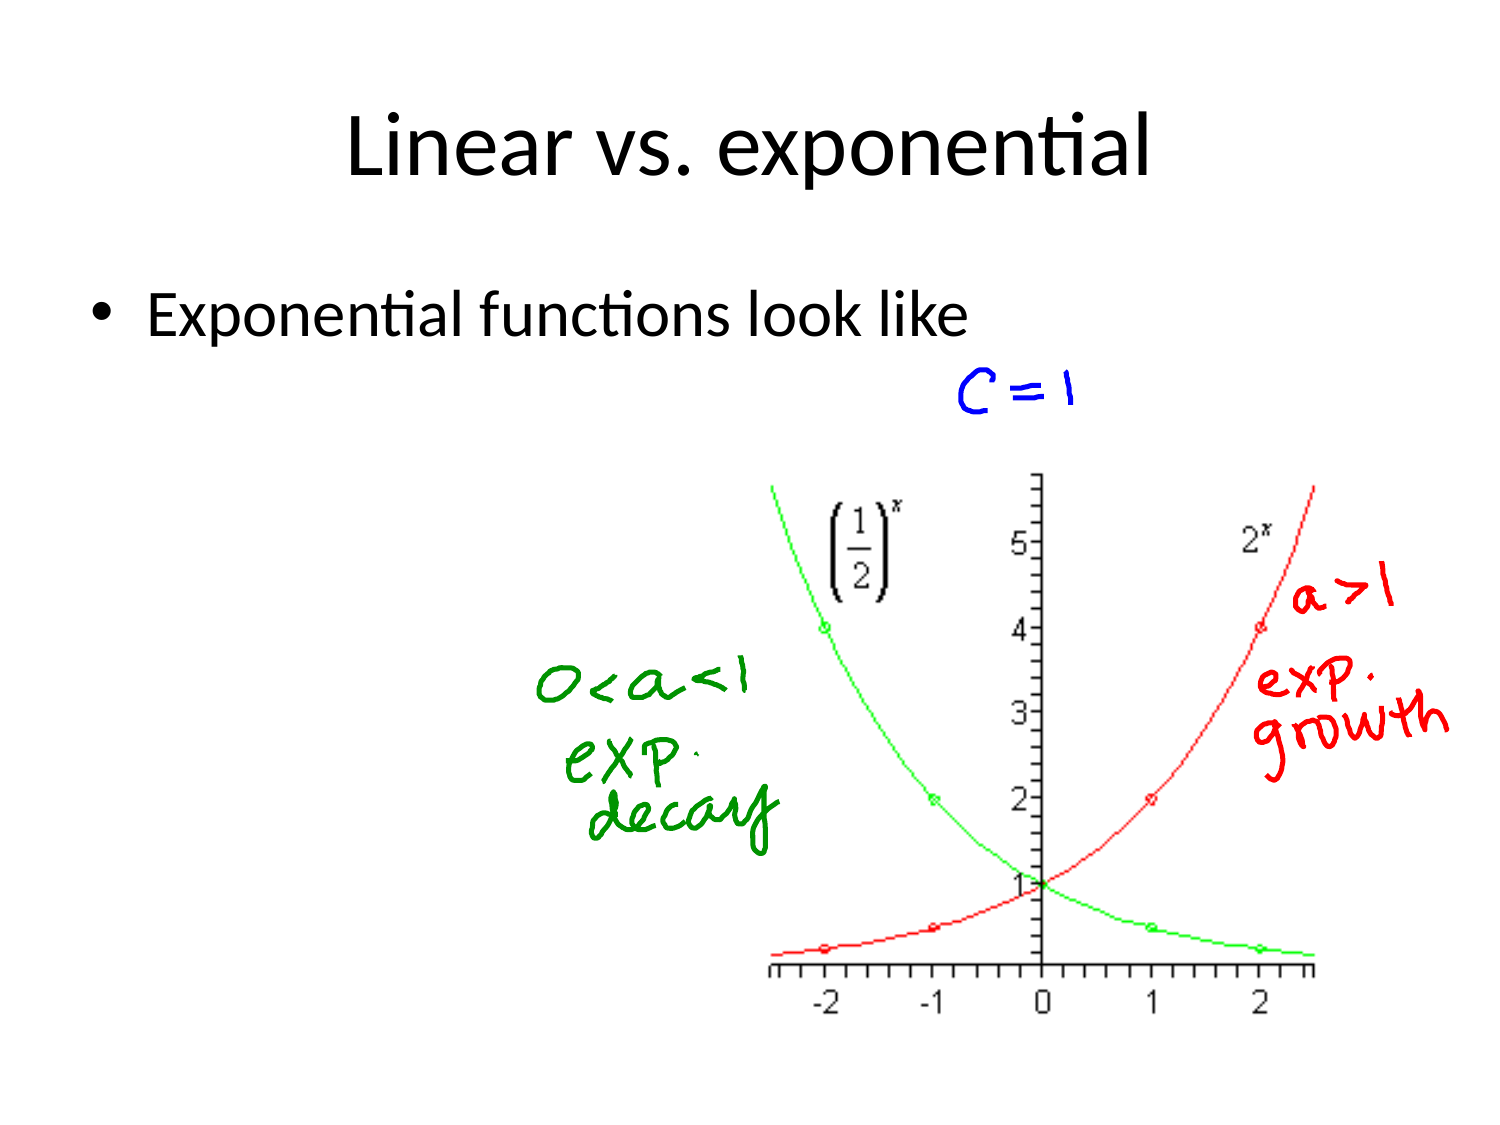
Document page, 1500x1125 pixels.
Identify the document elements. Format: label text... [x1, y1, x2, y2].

text_box [693, 672, 707, 683]
text_box [1010, 384, 1041, 389]
picture [712, 424, 1376, 1019]
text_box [565, 737, 780, 854]
title Linear vs. exponential [75, 45, 1425, 233]
text_box [1380, 561, 1392, 606]
text_box [1397, 697, 1404, 713]
text_box [1390, 690, 1448, 731]
text_box [1402, 717, 1411, 737]
text_box [1379, 705, 1384, 738]
text_box [591, 674, 616, 703]
list Exponential functions look like [75, 262, 1425, 1005]
text_box [629, 671, 686, 699]
text_box [1012, 395, 1044, 399]
text_box [1064, 370, 1072, 405]
text_box [960, 369, 994, 413]
text_box [538, 667, 580, 701]
